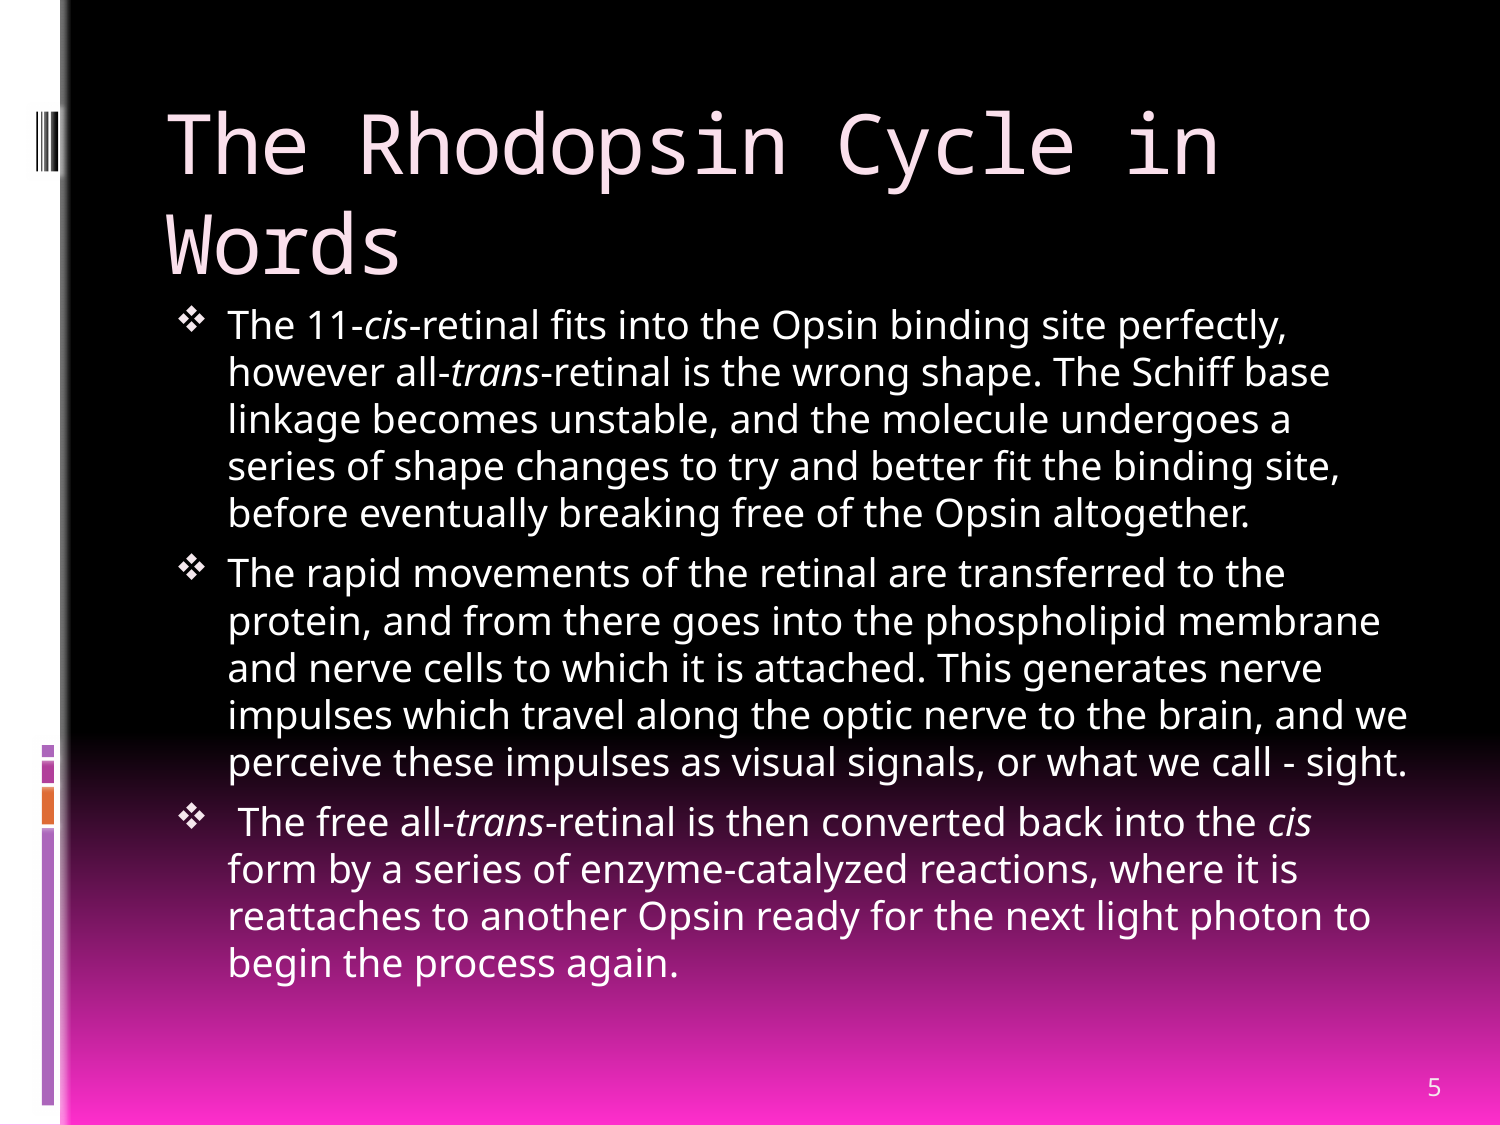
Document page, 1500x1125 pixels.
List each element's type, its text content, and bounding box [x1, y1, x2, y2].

slide_number 5 [1412, 1052, 1488, 1113]
list The 11-cis-retinal fits into the Opsin binding site perfectly, however all-trans-retinal is the wrong shape. The Schiff base linkage becomes unstable, and the molecule undergoes a series of shape changes to try and better fit the binding site, before eventually breaking free of the Opsin altogether. The rapid movements of the retinal are transferred to the protein, and from there goes into the phospholipid membrane and nerve cells to which it is attached. This generates nerve impulses which travel along the optic nerve to the brain, and we perceive these impulses as visual signals, or what we call - sight. The free all-trans-retinal is then converted back into the cis form by a series of enzyme-catalyzed reactions, where it is reattaches to another Opsin ready for the next light photon to begin the process again. [150, 292, 1425, 1043]
title The Rhodopsin Cycle in Words [150, 83, 1425, 234]
